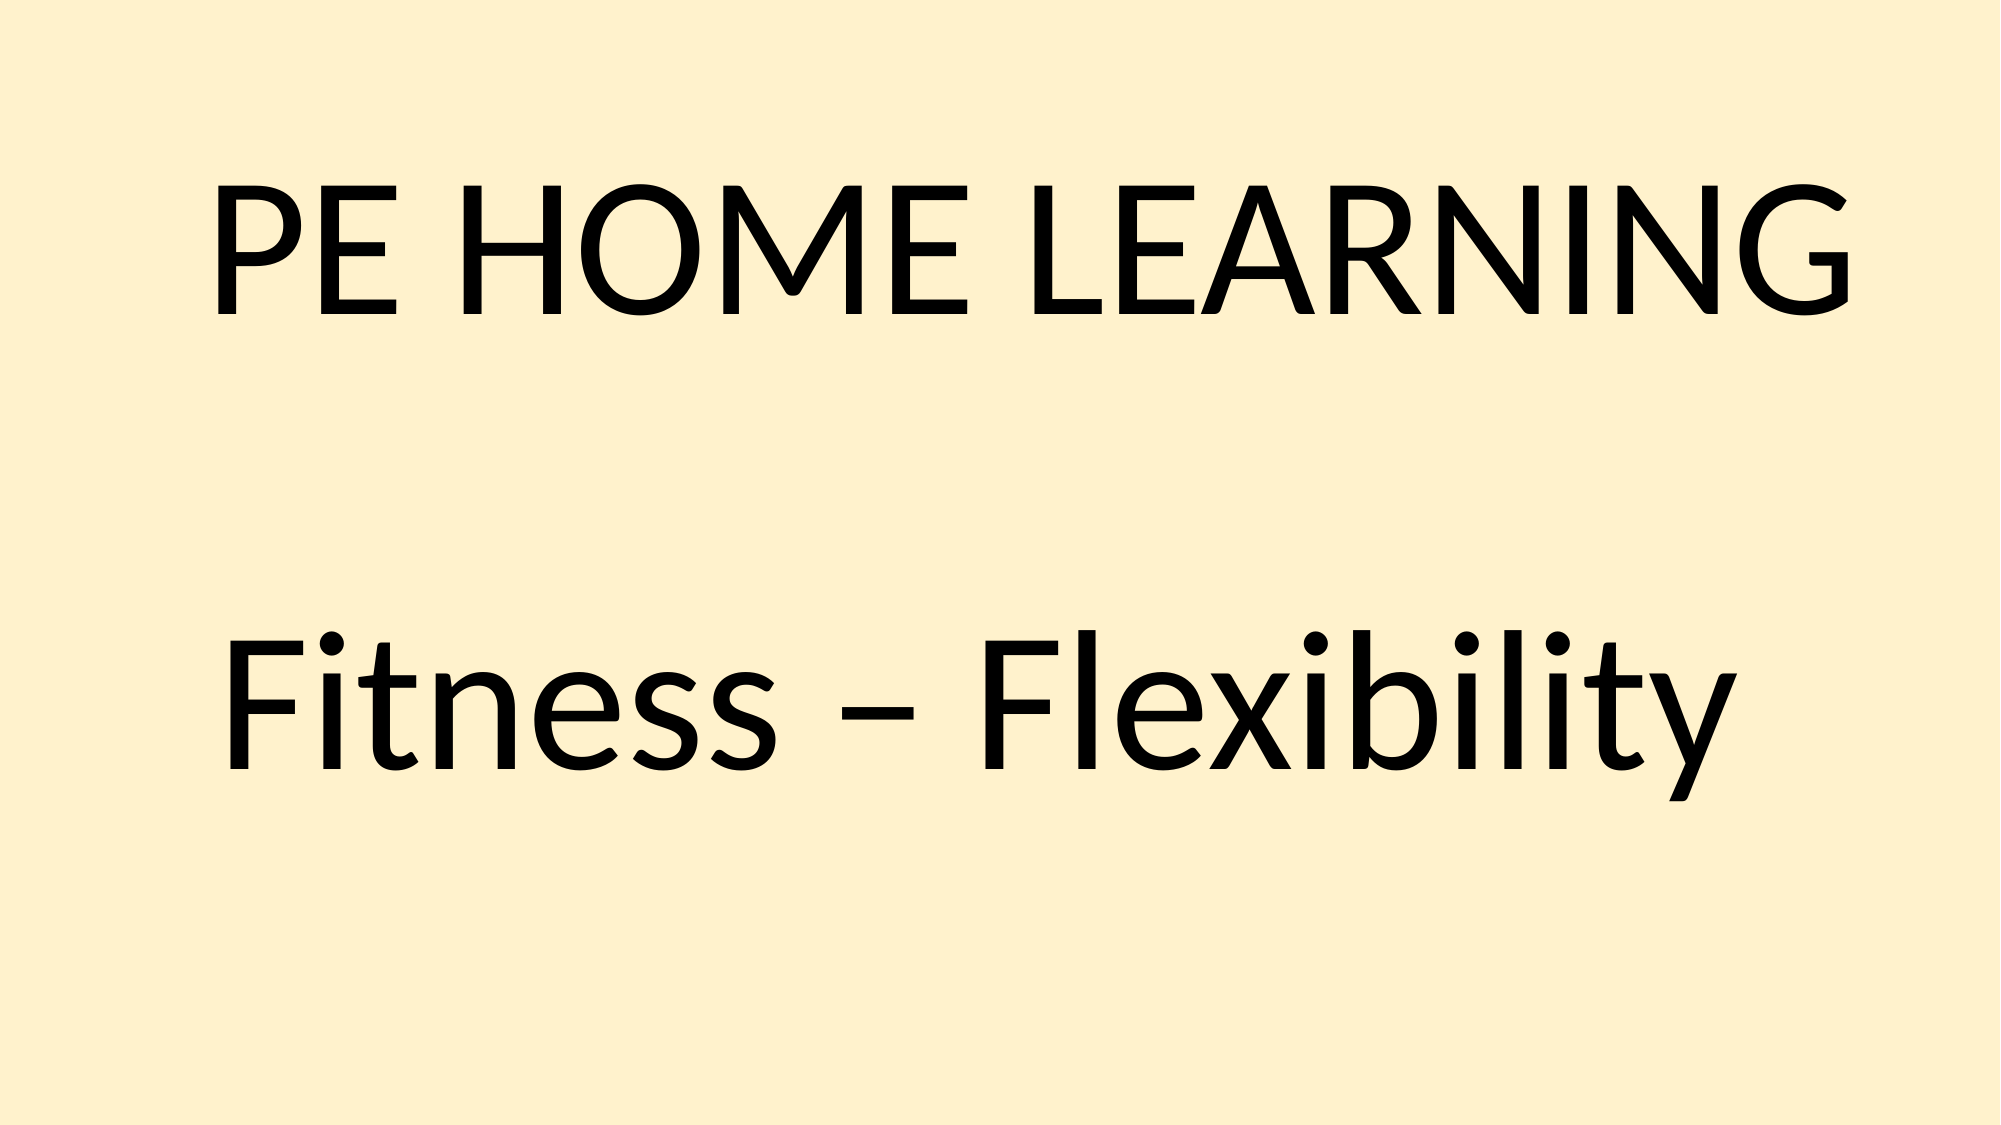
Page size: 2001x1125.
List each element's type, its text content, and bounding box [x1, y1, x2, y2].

text_box PE HOME LEARNING [64, 107, 2000, 362]
text_box Fitness – Flexibility [64, 562, 1896, 818]
